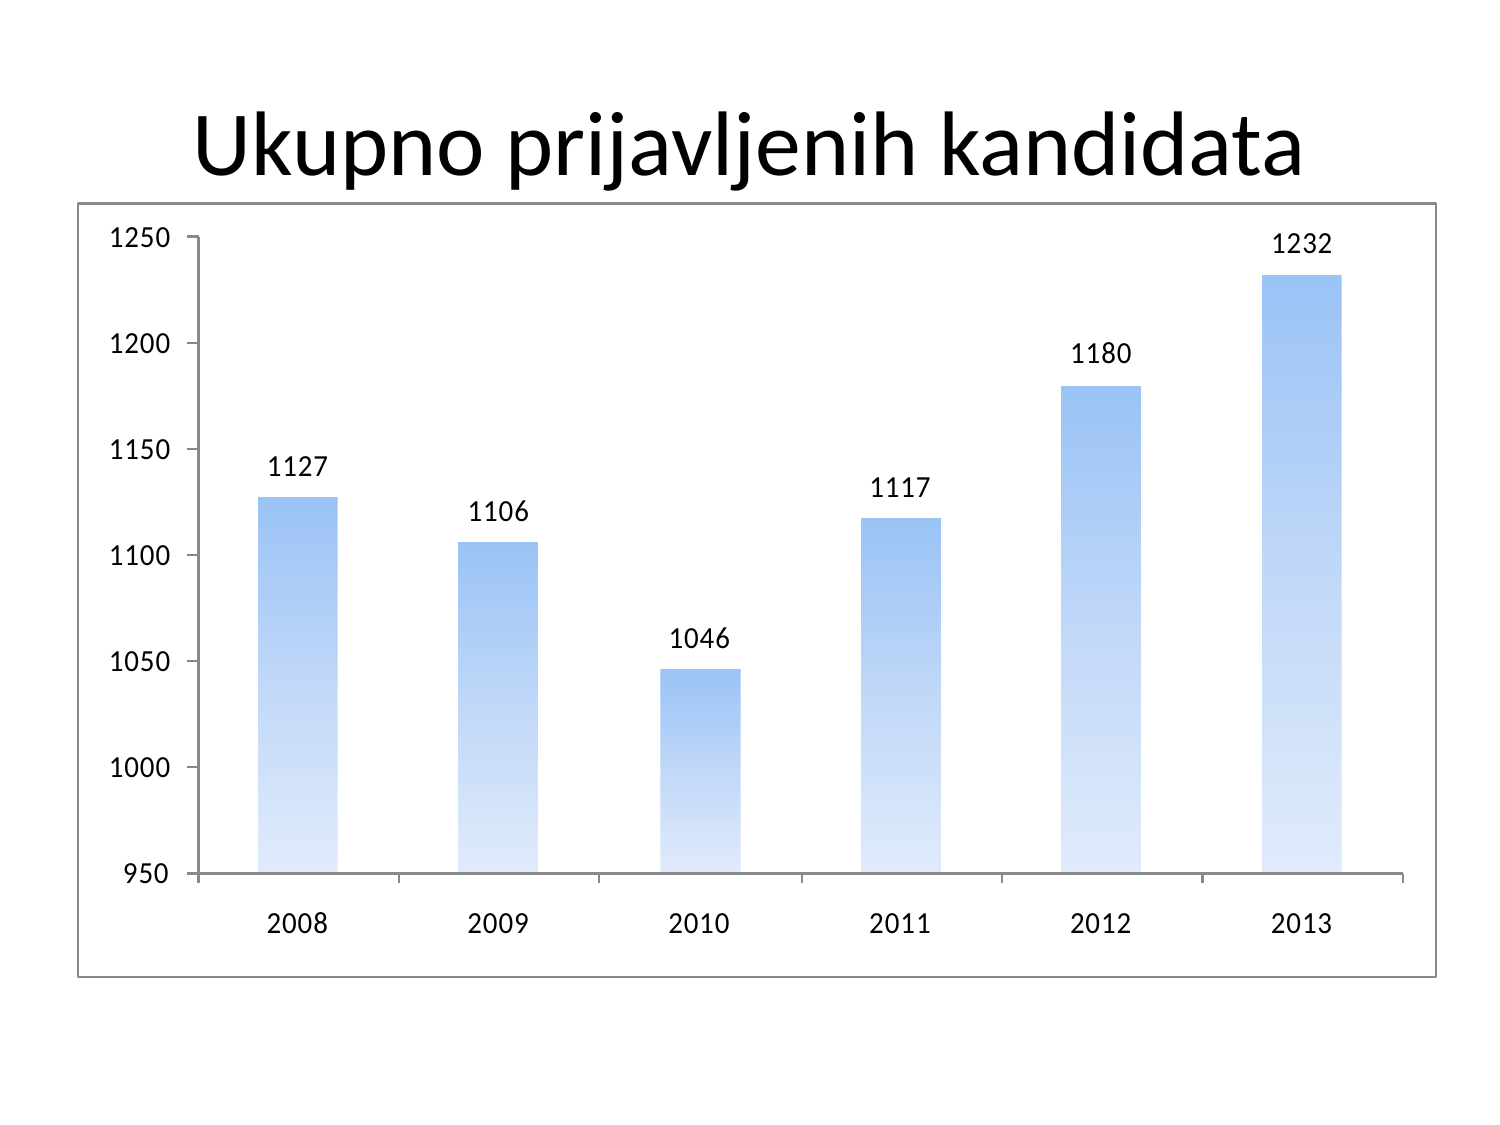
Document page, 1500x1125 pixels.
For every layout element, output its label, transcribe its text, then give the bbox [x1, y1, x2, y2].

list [74, 199, 1438, 979]
title Ukupno prijavljenih kandidata [75, 45, 1425, 198]
